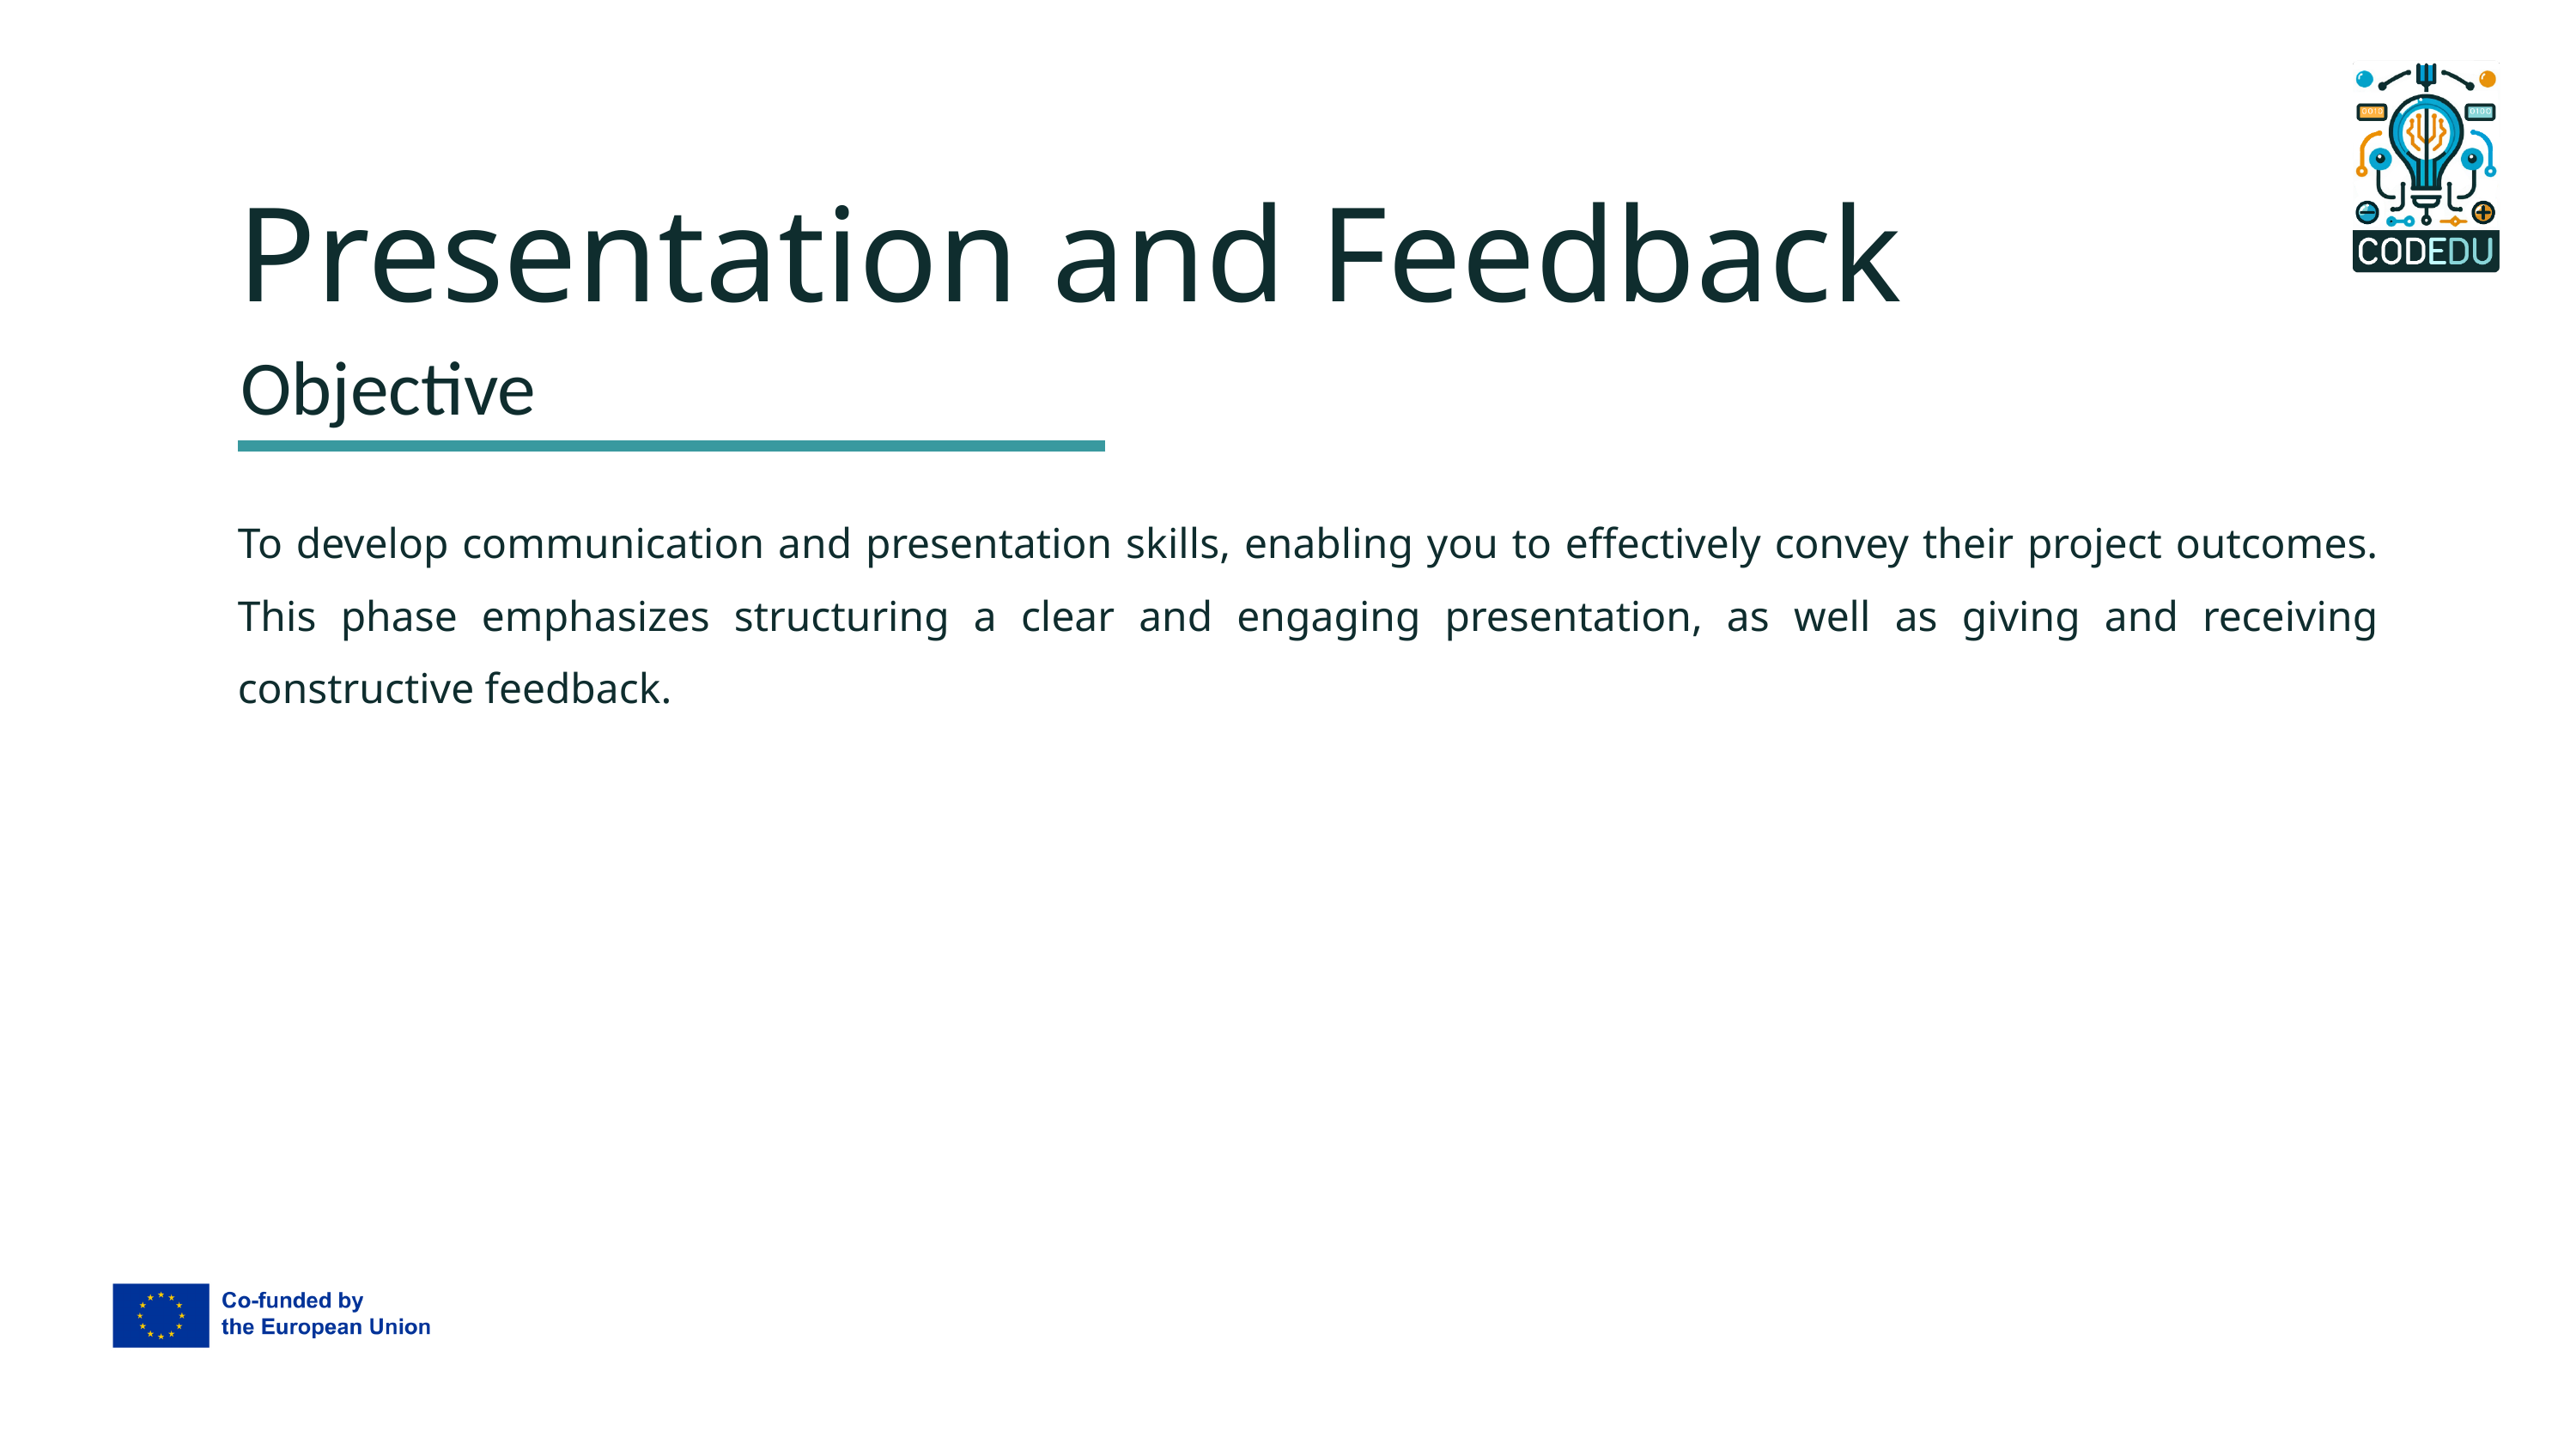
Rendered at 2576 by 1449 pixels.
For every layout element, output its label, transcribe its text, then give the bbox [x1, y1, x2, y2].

text_box To develop communication and presentation skills, enabling you to effectively convey their project outcomes. This phase emphasizes structuring a clear and engaging presentation, as well as giving and receiving constructive feedback. [237, 494, 2382, 712]
picture [2221, 0, 2576, 395]
text_box Objective [240, 301, 2396, 431]
text_box Presentation and Feedback [237, 155, 2217, 328]
text_box [107, 1278, 443, 1353]
